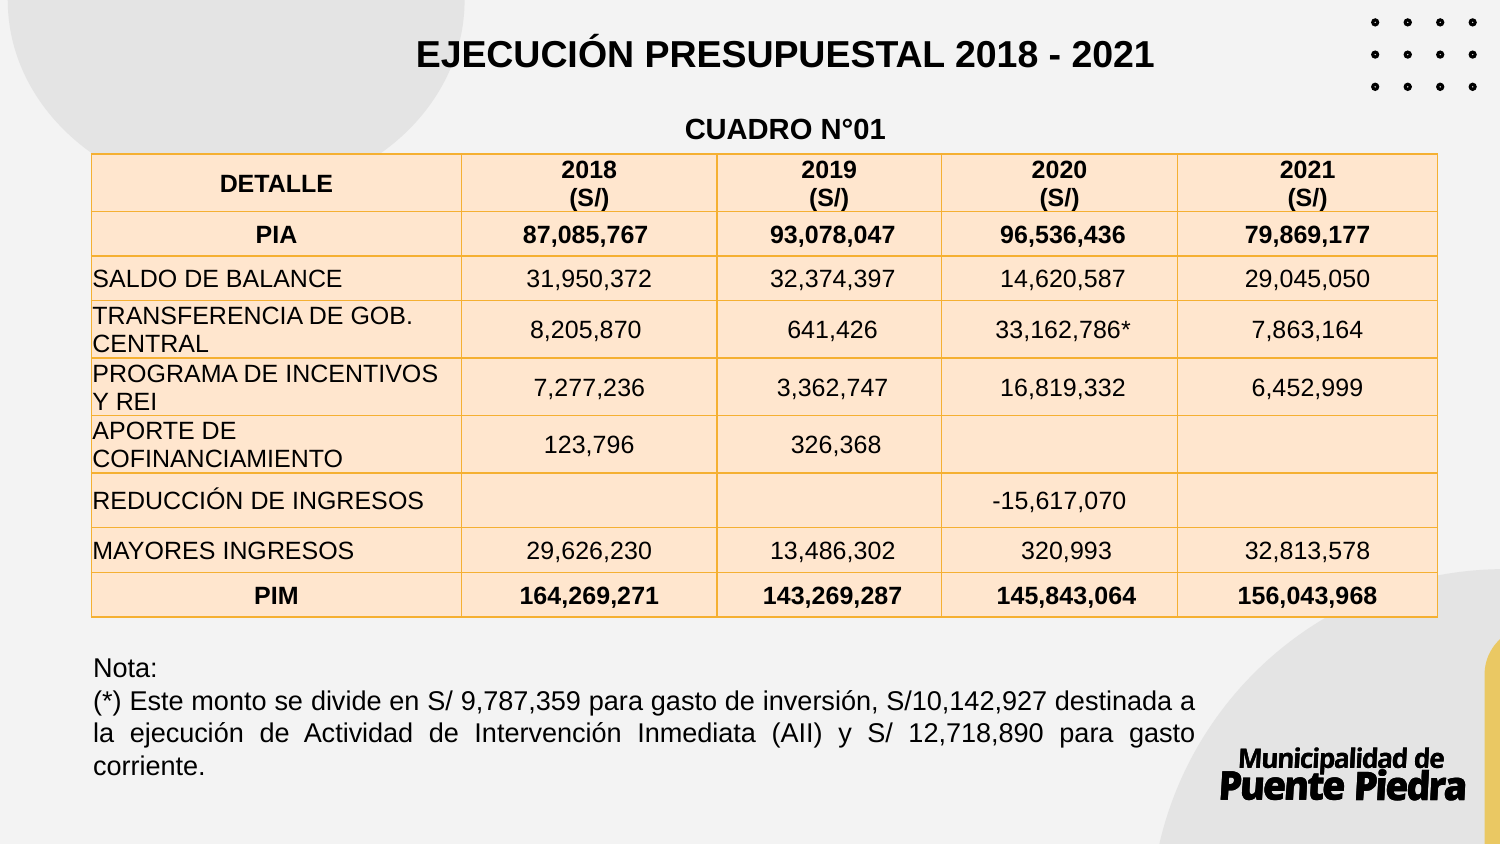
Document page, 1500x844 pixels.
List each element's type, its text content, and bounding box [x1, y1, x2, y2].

table_cell 32,813,578 [1178, 528, 1437, 572]
table_cell TRANSFERENCIA DE GOB. CENTRAL [92, 301, 461, 357]
table_cell APORTE DE COFINANCIAMIENTO [92, 416, 461, 472]
table_cell 143,269,287 [718, 573, 941, 616]
table_cell 14,620,587 [942, 257, 1177, 300]
table_header 2021 (S/) [1178, 155, 1437, 211]
table_cell PROGRAMA DE INCENTIVOS Y REI [92, 359, 461, 415]
table_cell 7,863,164 [1178, 301, 1437, 357]
table_cell 29,626,230 [462, 528, 716, 572]
table_header DETALLE [92, 155, 461, 211]
table_cell 87,085,767 [462, 212, 716, 255]
table_cell 33,162,786* [942, 301, 1177, 357]
text_box CUADRO N°01 [348, 106, 1223, 177]
table_cell 93,078,047 [718, 212, 941, 255]
table_cell 79,869,177 [1178, 212, 1437, 255]
table_cell 123,796 [462, 416, 716, 472]
table_cell 31,950,372 [462, 257, 716, 300]
table_cell 7,277,236 [462, 359, 716, 415]
table_cell 32,374,397 [718, 257, 941, 300]
table_cell REDUCCIÓN DE INGRESOS [92, 474, 461, 527]
table_cell PIA [92, 212, 461, 255]
table_cell SALDO DE BALANCE [92, 257, 461, 300]
table_cell PIM [92, 573, 461, 616]
text_box EJECUCIÓN PRESUPUESTAL 2018 - 2021 [112, 29, 1459, 100]
table_cell MAYORES INGRESOS [92, 528, 461, 572]
table_cell 326,368 [718, 416, 941, 472]
table_cell 96,536,436 [942, 212, 1177, 255]
table_cell [718, 474, 941, 527]
text_box Nota: (*) Este monto se divide en S/ 9,787,359 para gasto de inversión, S/10,142,927 destinada a la ejecución de Actividad de Intervención Inmediata (AII) y S/ 12,718,890 para gasto corriente. [78, 643, 1210, 823]
table_cell 641,426 [718, 301, 941, 357]
table_cell 320,993 [942, 528, 1177, 572]
table_cell 156,043,968 [1178, 573, 1437, 616]
table_cell -15,617,070 [942, 474, 1177, 527]
table_header 2018 (S/) [462, 177, 716, 211]
table_cell 13,486,302 [718, 528, 941, 572]
table_cell [1178, 474, 1437, 527]
picture [1186, 719, 1485, 833]
table_cell 16,819,332 [942, 359, 1177, 415]
table_cell 145,843,064 [942, 573, 1177, 616]
table_cell 3,362,747 [718, 359, 941, 415]
table_cell 8,205,870 [462, 301, 716, 357]
table_header 2020 (S/) [942, 177, 1177, 211]
table_cell 164,269,271 [462, 573, 716, 616]
table_cell [462, 474, 716, 527]
table_cell 6,452,999 [1178, 359, 1437, 415]
table_header 2019 (S/) [718, 177, 941, 211]
table_cell [942, 416, 1177, 472]
table_cell 29,045,050 [1178, 257, 1437, 300]
table_cell [1178, 416, 1437, 472]
